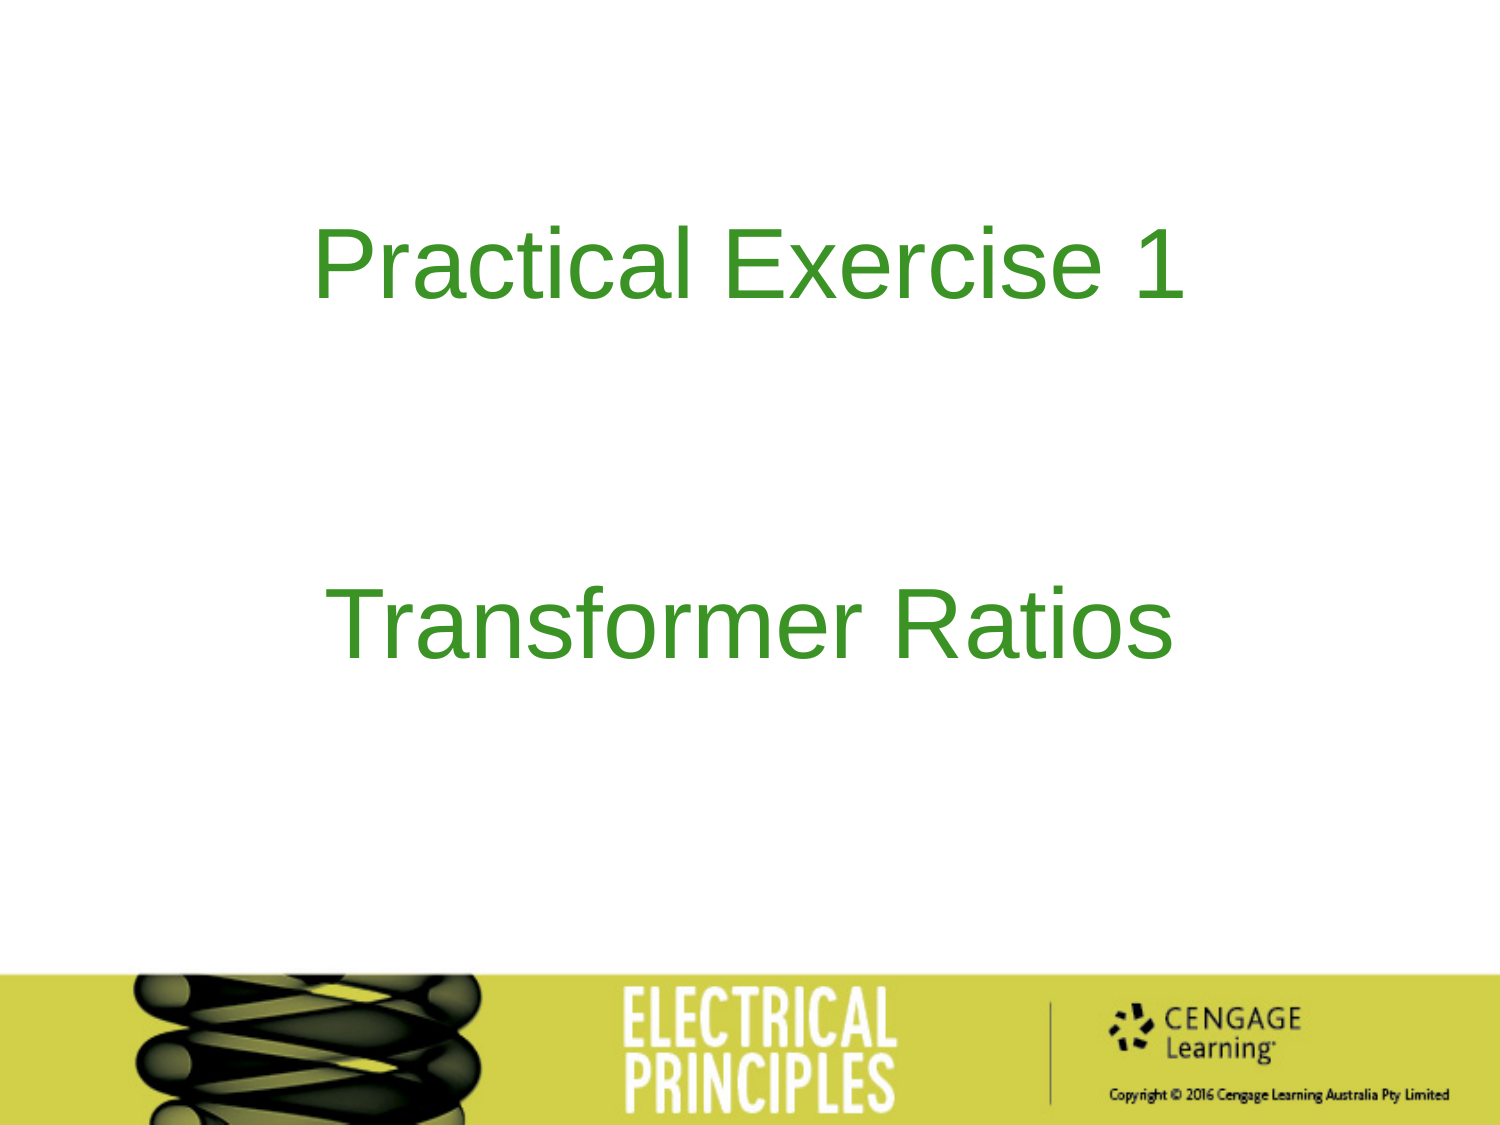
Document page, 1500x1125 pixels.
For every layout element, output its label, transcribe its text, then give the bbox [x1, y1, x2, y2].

text_box Practical Exercise 1 Transformer Ratios [119, 208, 1381, 681]
picture [0, 0, 1500, 1125]
